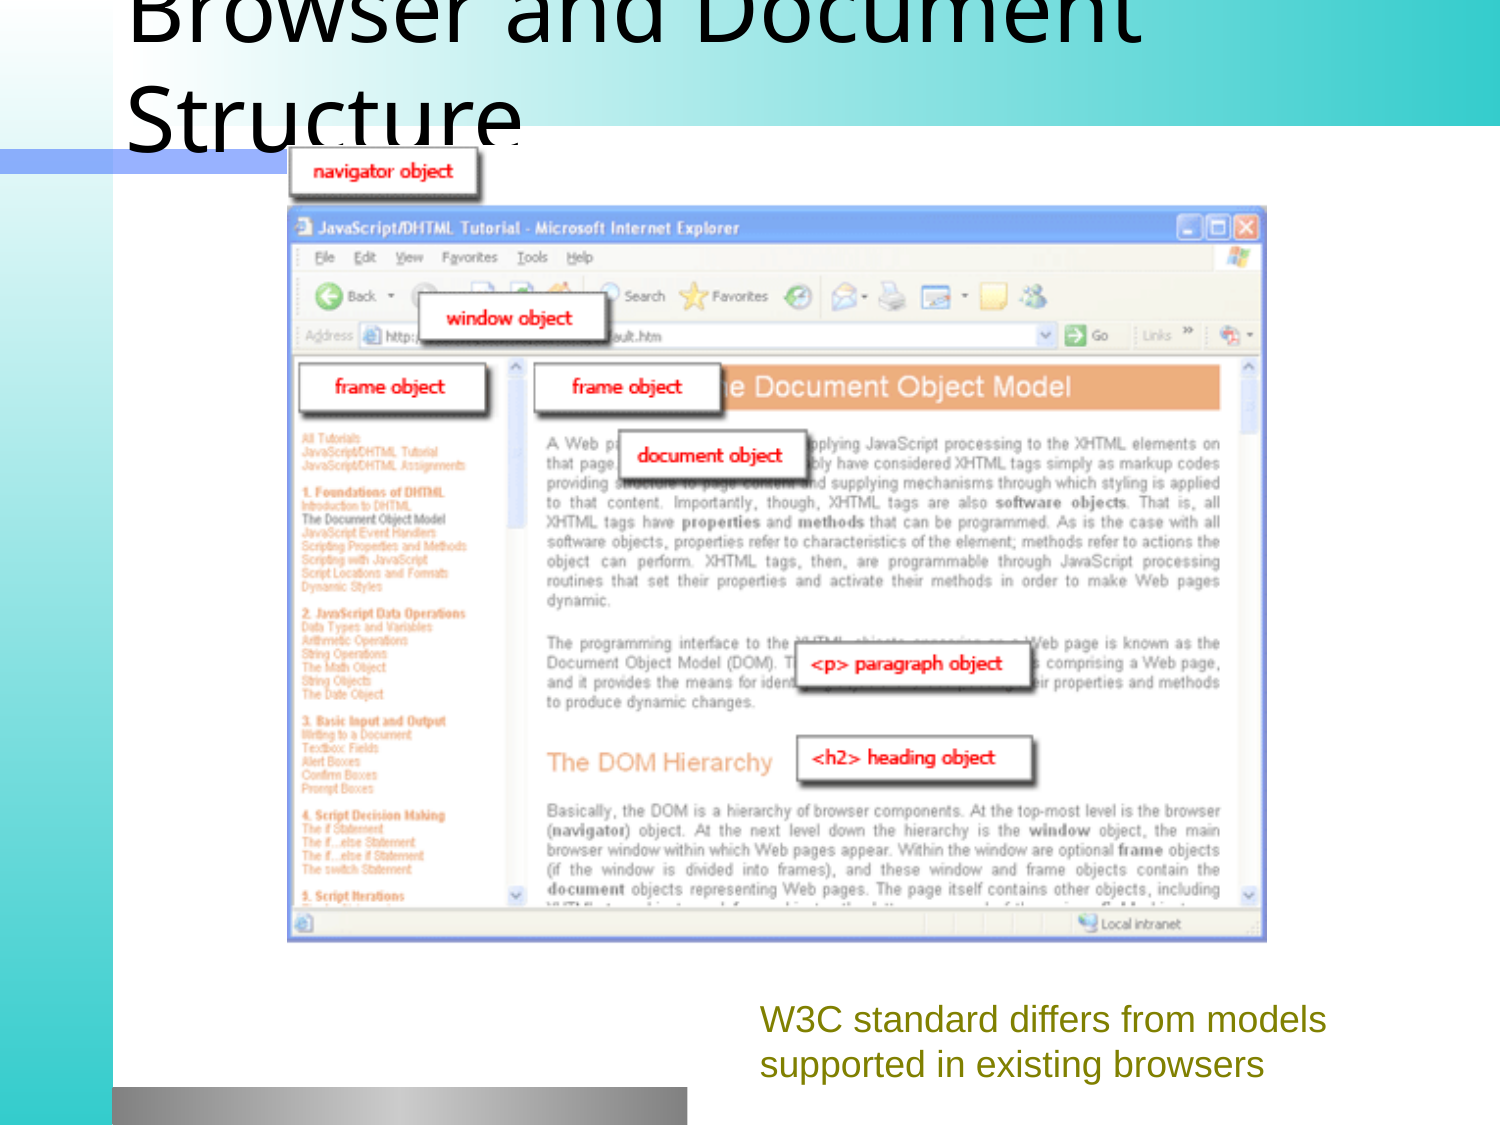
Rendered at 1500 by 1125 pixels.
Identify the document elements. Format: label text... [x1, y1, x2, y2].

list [287, 145, 1267, 949]
title Browser and Document Structure [110, 0, 1424, 126]
text_box W3C standard differs from models supported in existing browsers [745, 987, 1371, 1093]
